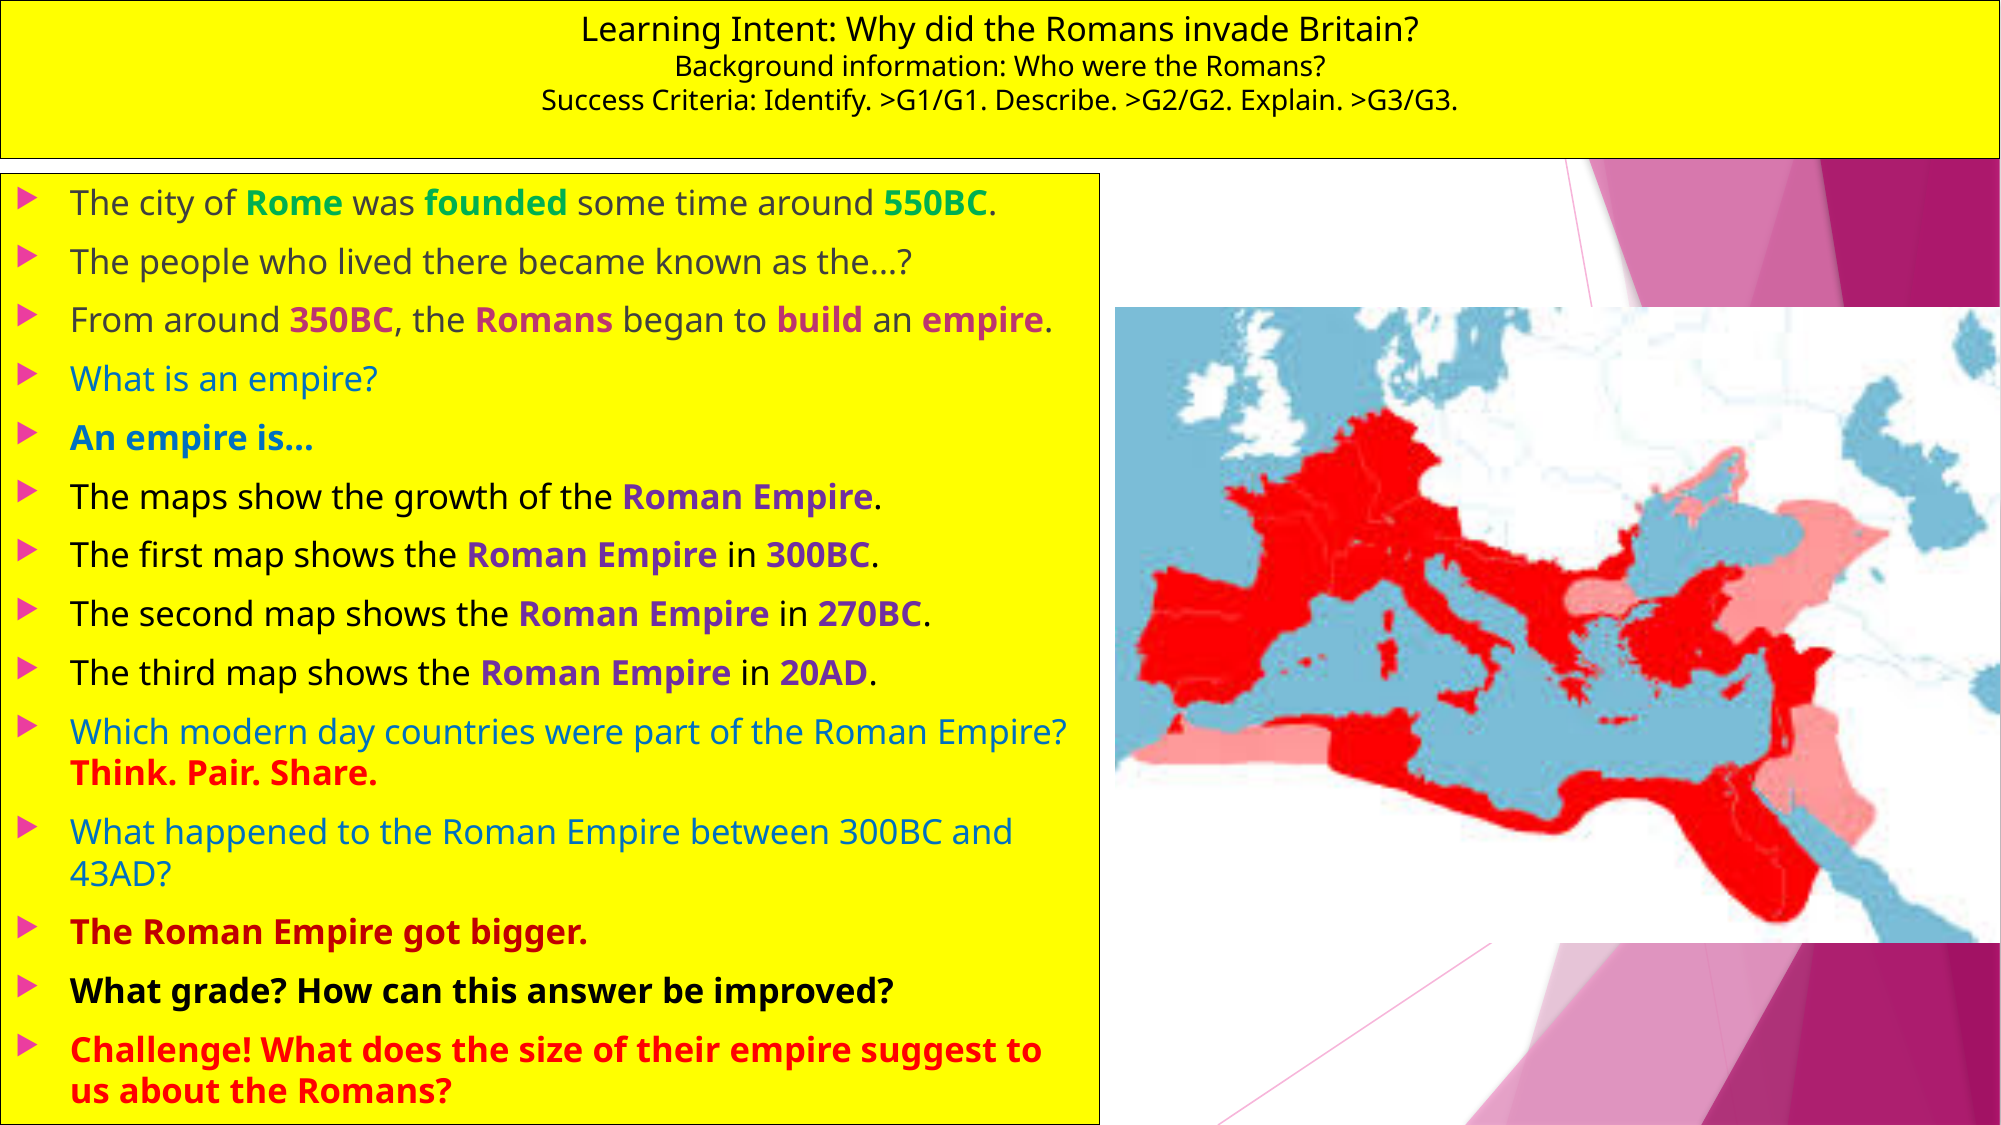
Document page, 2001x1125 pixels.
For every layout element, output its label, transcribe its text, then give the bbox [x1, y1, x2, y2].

picture [1114, 307, 2000, 943]
title Learning Intent: Why did the Romans invade Britain? Background information: Who were the Romans? Success Criteria: Identify. >G1/G1. Describe. >G2/G2. Explain. >G3/G3. [0, 0, 2000, 159]
list The city of Rome was founded some time around 550BC. The people who lived there became known as the…? From around 350BC, the Romans began to build an empire. What is an empire? An empire is… The maps show the growth of the Roman Empire. The first map shows the Roman Empire in 300BC. The second map shows the Roman Empire in 270BC. The third map shows the Roman Empire in 20AD. Which modern day countries were part of the Roman Empire? Think. Pair. Share. What happened to the Roman Empire between 300BC and 43AD? The Roman Empire got bigger. What grade? How can this answer be improved? Challenge! What does the size of their empire suggest to us about the Romans? [0, 173, 1100, 1125]
